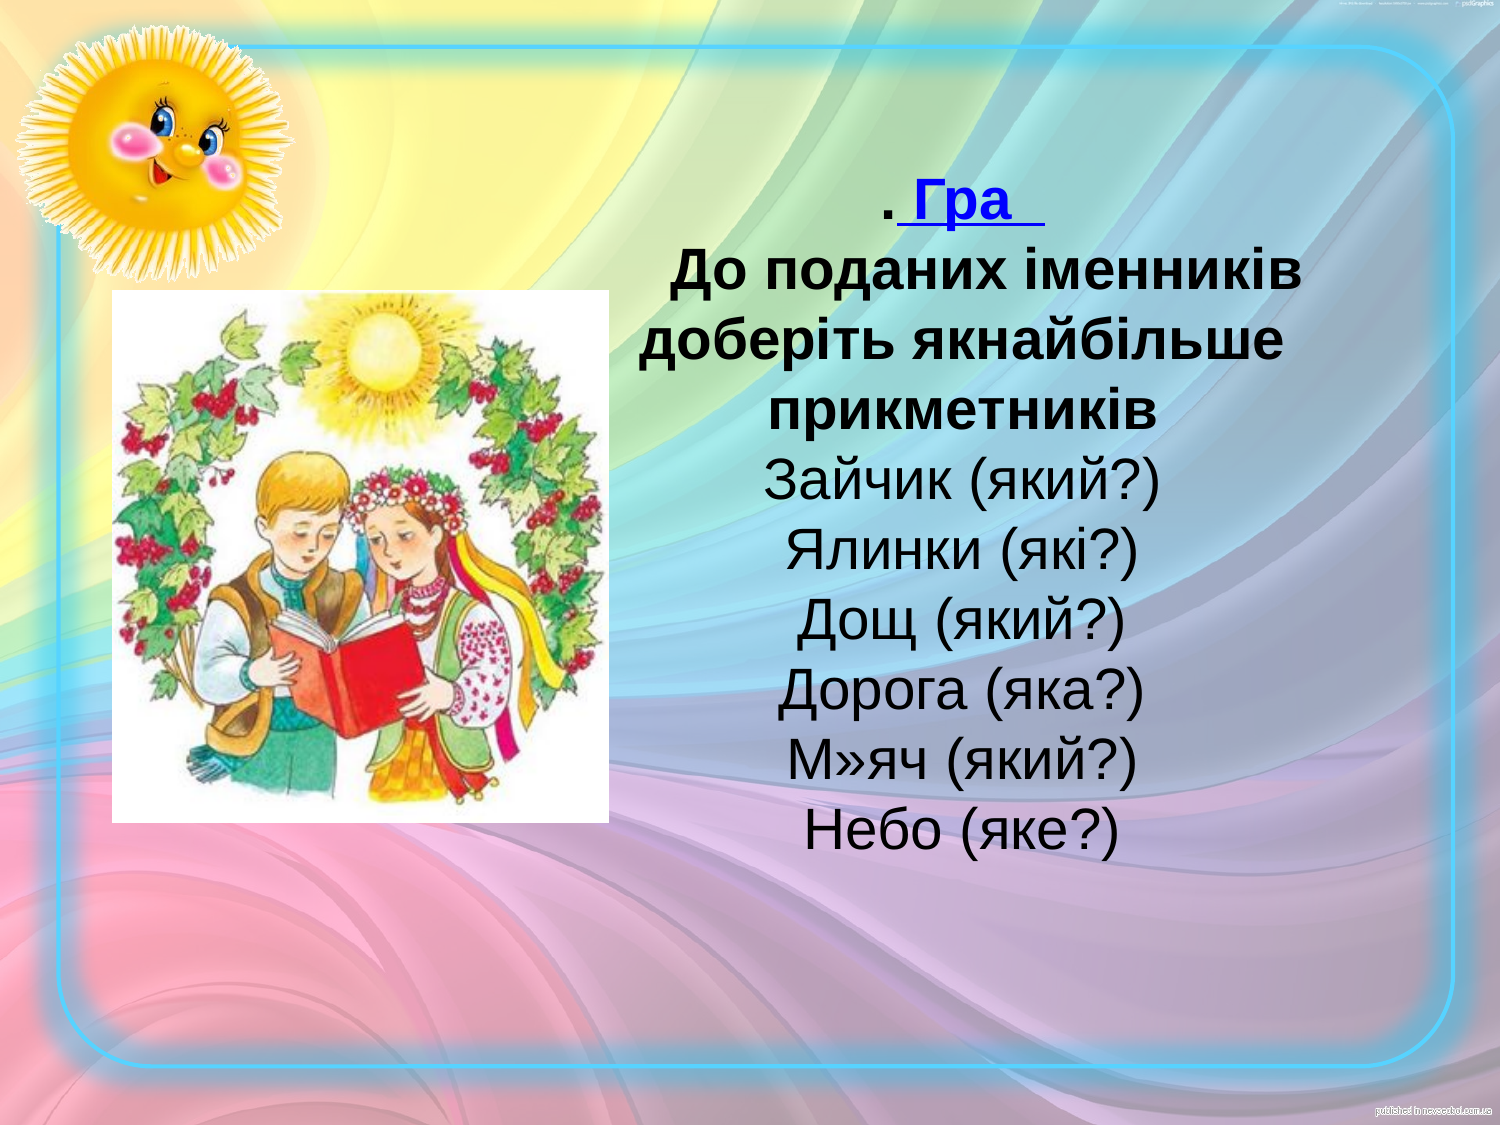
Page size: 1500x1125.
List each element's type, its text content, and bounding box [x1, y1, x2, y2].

picture [11, 11, 609, 823]
text_box . Гра До поданих іменників доберіть якнайбільше прикметників Зайчик (який?) Ялинки (які?) Дощ (який?) Дорога (яка?) М»яч (який?) Небо (яке?) [490, 153, 1436, 869]
